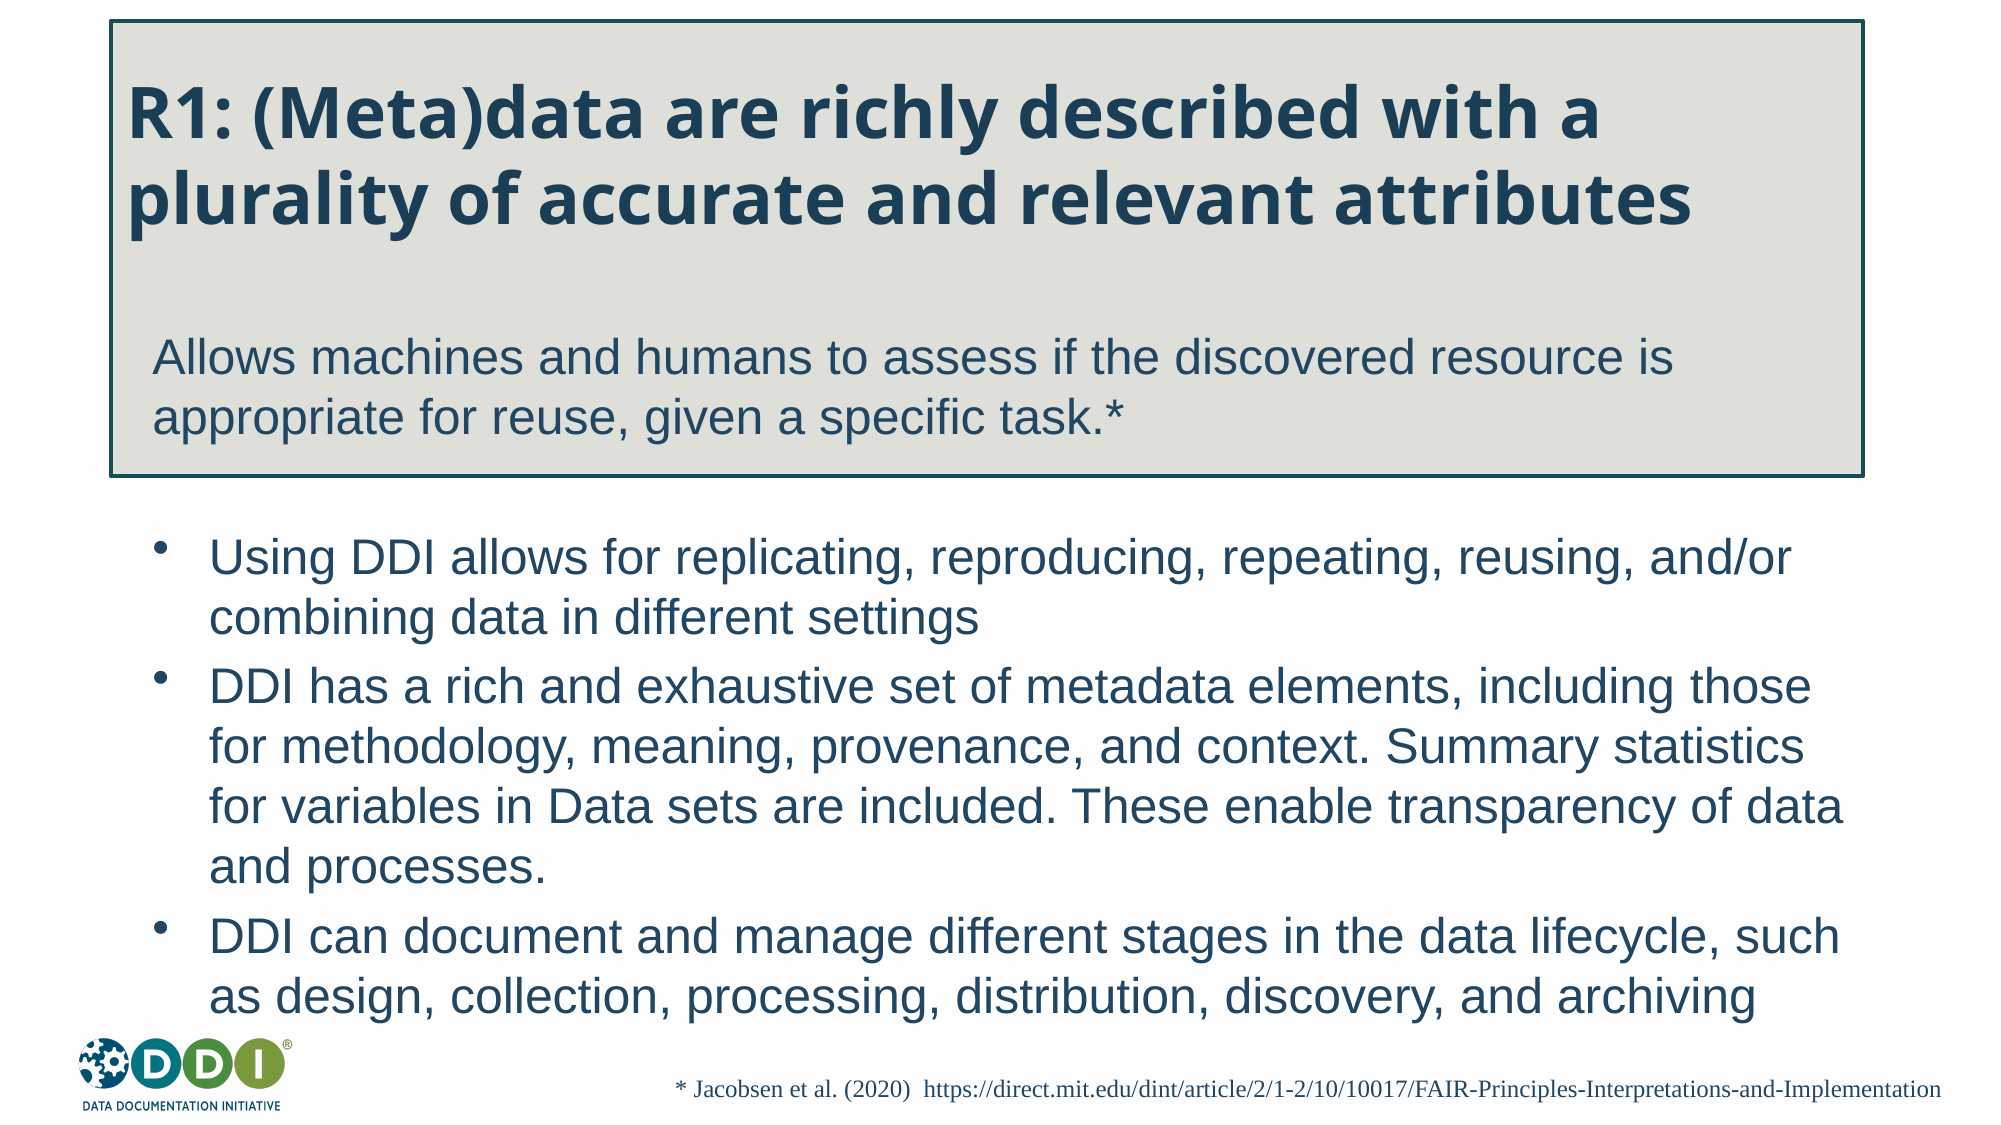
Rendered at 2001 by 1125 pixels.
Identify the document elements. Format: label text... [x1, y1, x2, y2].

picture [65, 1032, 305, 1115]
list Allows machines and humans to assess if the discovered resource is appropriate for reuse, given a specific task.* Using DDI allows for replicating, reproducing, repeating, reusing, and/or combining data in different settings DDI has a rich and exhaustive set of metadata elements, including those for methodology, meaning, provenance, and context. Summary statistics for variables in Data sets are included. These enable transparency of data and processes. DDI can document and manage different stages in the data lifecycle, such as design, collection, processing, distribution, discovery, and archiving [137, 316, 1863, 1066]
text_box [109, 19, 1865, 478]
title R1: (Meta)data are richly described with a plurality of accurate and relevant attributes [111, 59, 1863, 247]
text_box * Jacobsen et al. (2020) https://direct.mit.edu/dint/article/2/1-2/10/10017/FAIR-Principles-Interpretations-and-Implementation [660, 1065, 2000, 1110]
